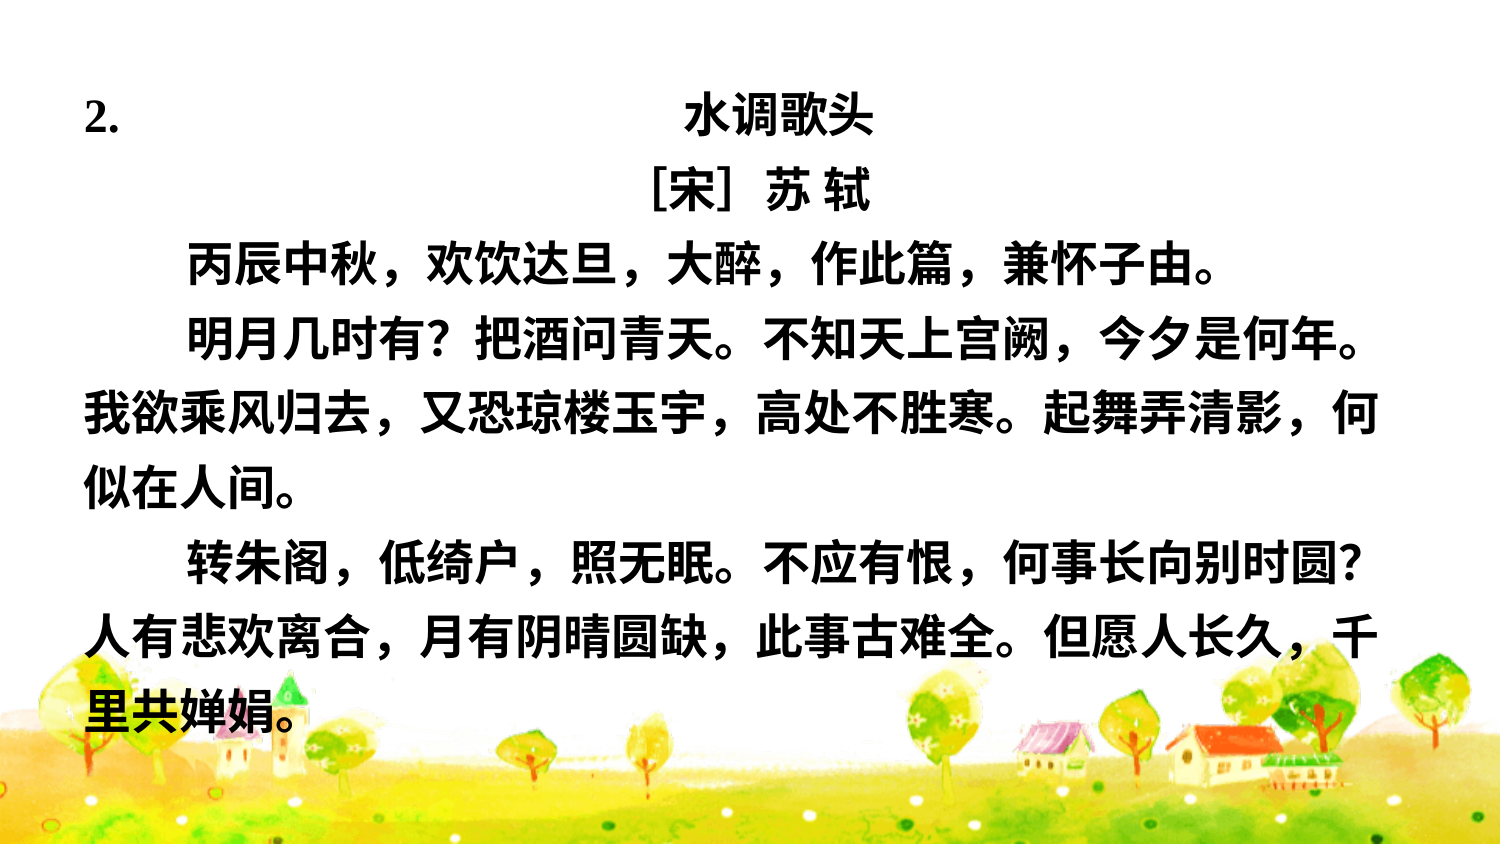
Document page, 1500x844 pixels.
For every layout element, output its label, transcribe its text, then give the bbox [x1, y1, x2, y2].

picture [0, 614, 1500, 844]
text_box 2. 水调歌头 ［宋］苏 轼 丙辰中秋，欢饮达旦，大醉，作此篇，兼怀子由。 明月几时有？把酒问青天。不知天上宫阙，今夕是何年。我欲乘风归去，又恐琼楼玉宇，高处不胜寒。起舞弄清影，何似在人间。 转朱阁，低绮户，照无眠。不应有恨，何事长向别时圆？人有悲欢离合，月有阴晴圆缺，此事古难全。但愿人长久，千里共婵娟。 [69, 59, 1423, 747]
